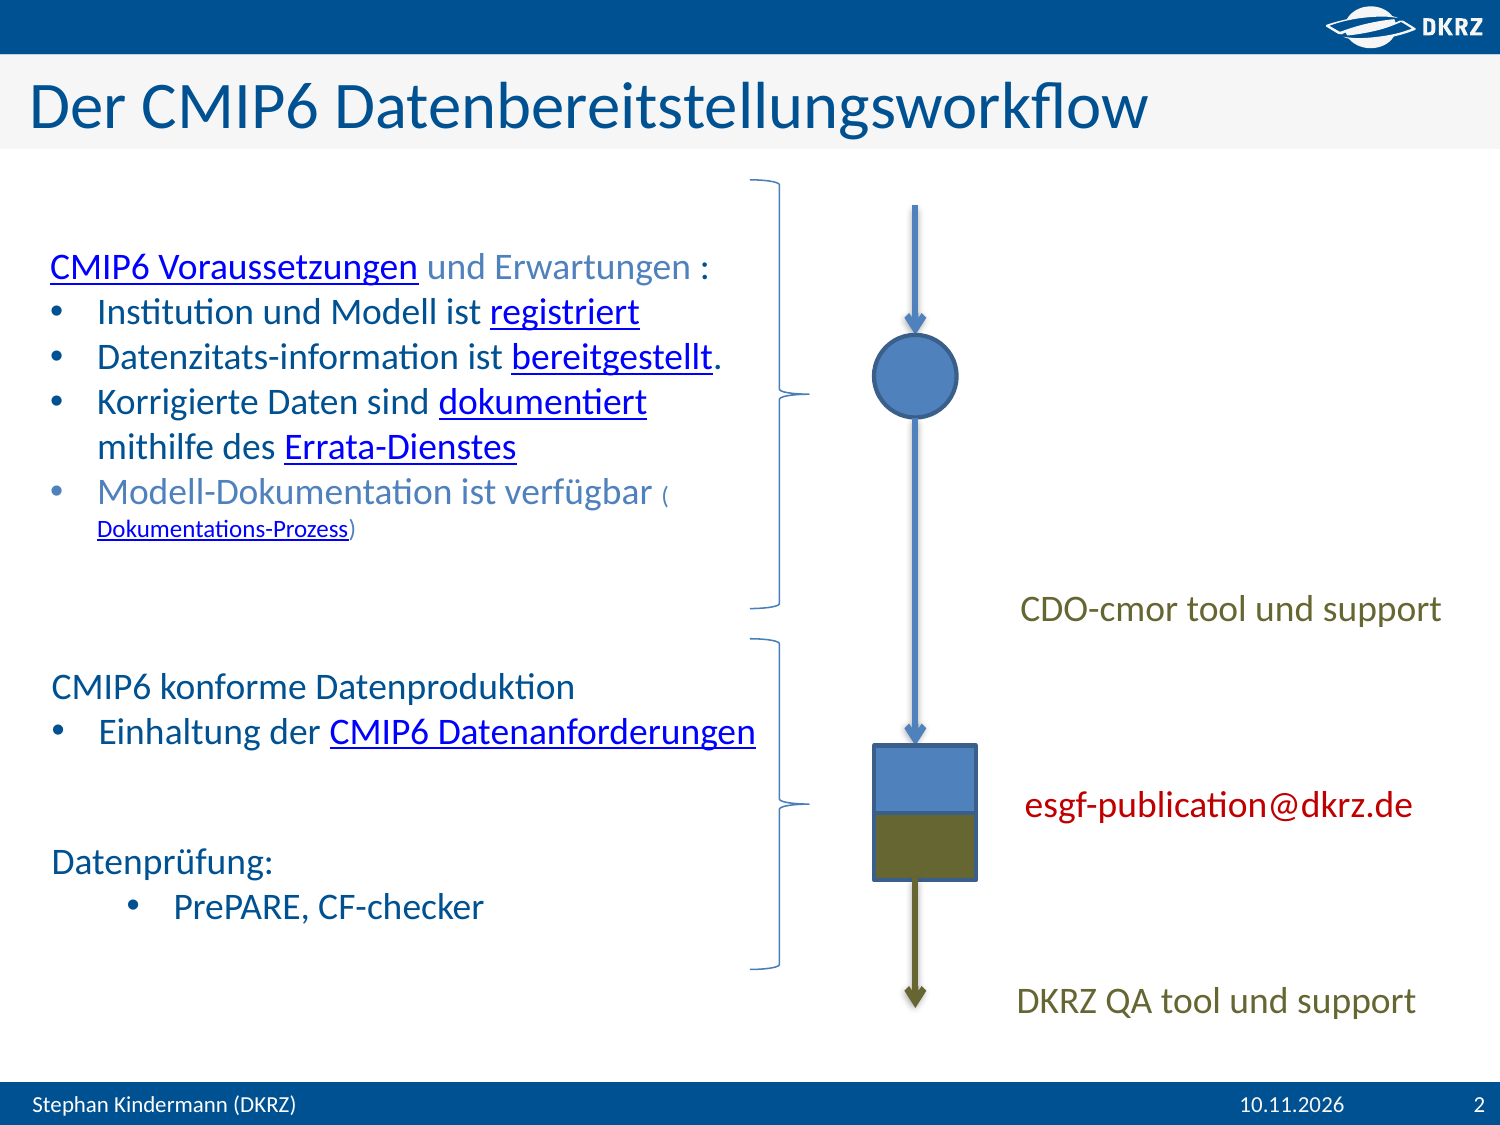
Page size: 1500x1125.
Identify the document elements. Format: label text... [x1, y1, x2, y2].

text_box [871, 332, 959, 420]
text_box [872, 743, 978, 811]
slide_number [1187, 1082, 1360, 1125]
title Der CMIP6 Datenbereitstellungsworkflow [0, 54, 1500, 149]
text_box DKRZ QA tool und support [1001, 968, 1500, 1029]
text_box Datenprüfung: PrePARE, CF-checker [36, 829, 616, 935]
text_box CMIP6 Voraussetzungen und Erwartungen : Institution und Modell ist registriert Datenzitats-information ist bereitgestellt. Korrigierte Daten sind dokumentiert mithilfe des Errata-Dienstes Modell-Dokumentation ist verfügbar (Dokumentations-Prozess) [35, 235, 749, 550]
text_box CDO-cmor tool und support [1005, 577, 1500, 637]
text_box [749, 799, 810, 971]
text_box [749, 637, 781, 654]
text_box [749, 179, 810, 610]
text_box [872, 811, 978, 882]
slide_number 2 [1376, 1082, 1500, 1125]
text_box esgf-publication@dkrz.de [1009, 773, 1436, 833]
text_box CMIP6 konforme Datenproduktion Einhaltung der CMIP6 Datenanforderungen [36, 654, 781, 805]
